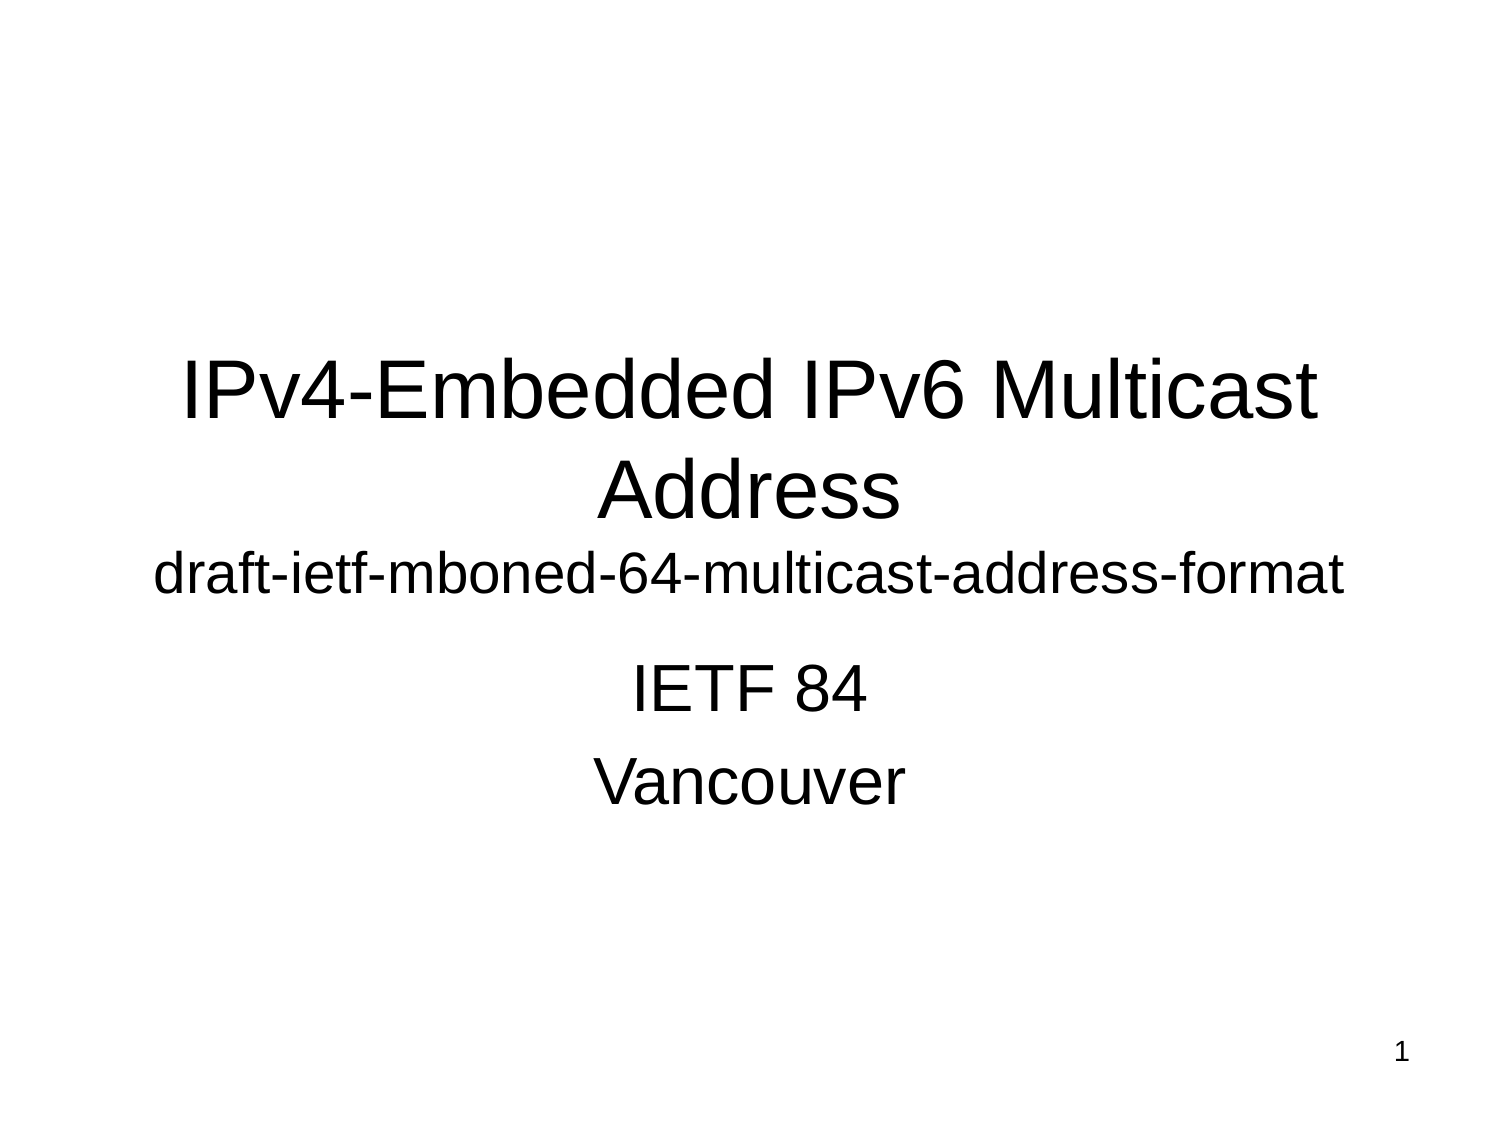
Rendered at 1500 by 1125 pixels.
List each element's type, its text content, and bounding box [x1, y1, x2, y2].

slide_number 1 [1074, 1024, 1426, 1103]
title IPv4-Embedded IPv6 Multicast Address draft-ietf-mboned-64-multicast-address-format [112, 349, 1388, 591]
subtitle IETF 84 Vancouver [224, 637, 1276, 926]
